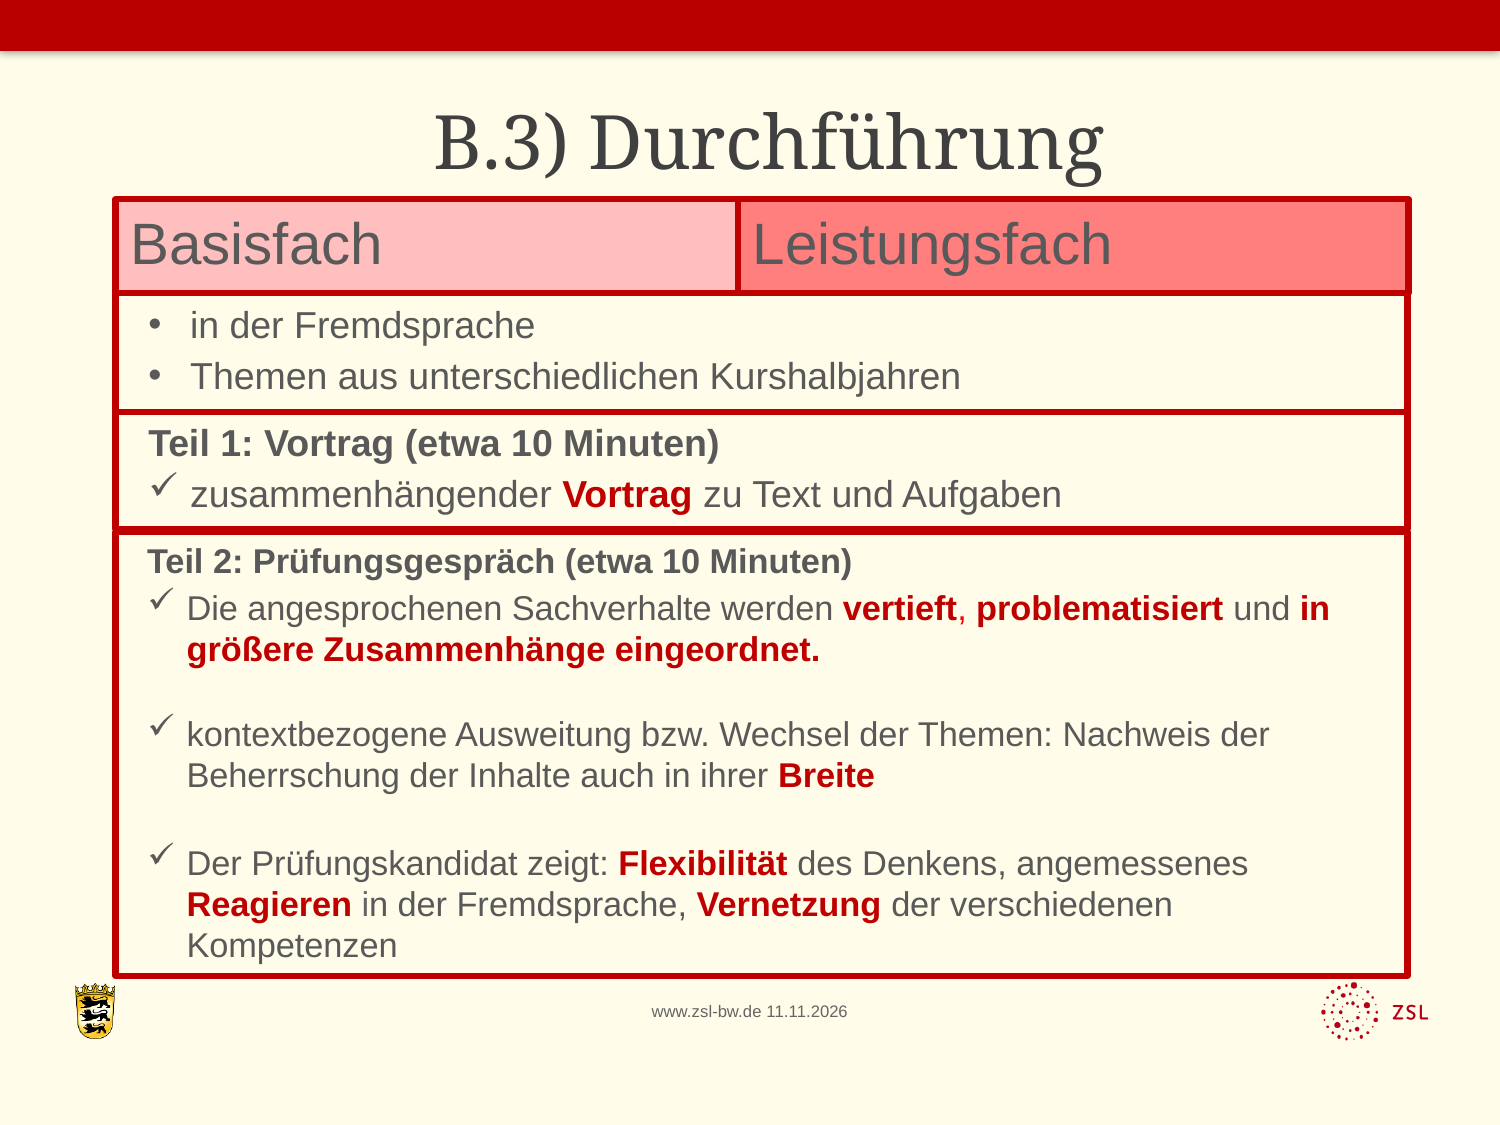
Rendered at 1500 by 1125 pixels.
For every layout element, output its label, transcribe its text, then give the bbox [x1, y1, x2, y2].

text_box Leistungsfach [738, 213, 1409, 294]
picture [73, 981, 117, 1041]
text_box Basisfach [115, 199, 738, 293]
text_box Teil 1: Vortrag (etwa 10 Minuten) zusammenhängender Vortrag zu Text und Aufgaben [115, 411, 1408, 529]
picture [1320, 981, 1429, 1041]
text_box B.3) Durchführung [116, 66, 1424, 213]
text_box in der Fremdsprache Themen aus unterschiedlichen Kurshalbjahren [115, 293, 1408, 411]
text_box Teil 2: Prüfungsgespräch (etwa 10 Minuten) Die angesprochenen Sachverhalte werden vertieft, problematisiert und in größere Zusammenhänge eingeordnet. kontextbezogene Ausweitung bzw. Wechsel der Themen: Nachweis der Beherrschung der Inhalte auch in ihrer Breite Der Prüfungskandidat zeigt: Flexibilität des Denkens, angemessenes Reagieren in der Fremdsprache, Vernetzung der verschiedenen Kompetenzen [115, 531, 1408, 976]
